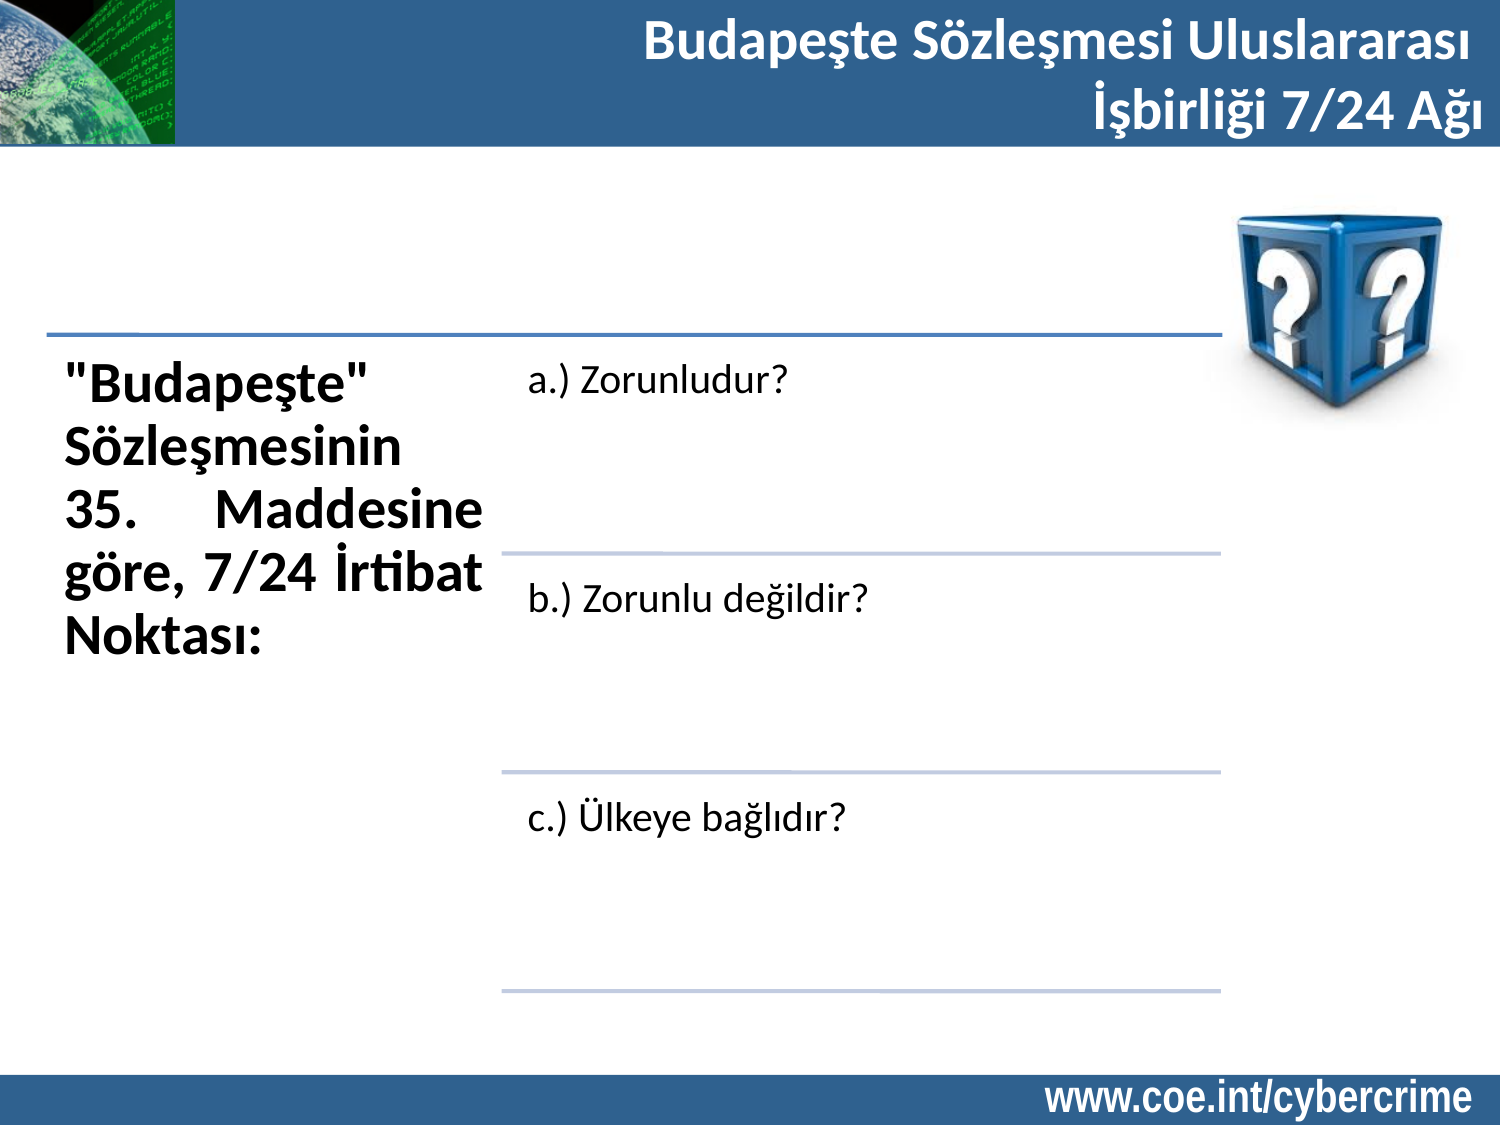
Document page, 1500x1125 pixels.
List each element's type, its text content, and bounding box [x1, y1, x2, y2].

text_box [0, 1073, 1030, 1125]
picture [0, 0, 175, 144]
picture [1189, 154, 1481, 445]
text_box www.coe.int/cybercrime [1030, 1059, 1500, 1125]
text_box Budapeşte Sözleşmesi Uluslararası İşbirliği 7/24 Ağı [177, 0, 1500, 149]
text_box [46, 334, 1223, 1002]
